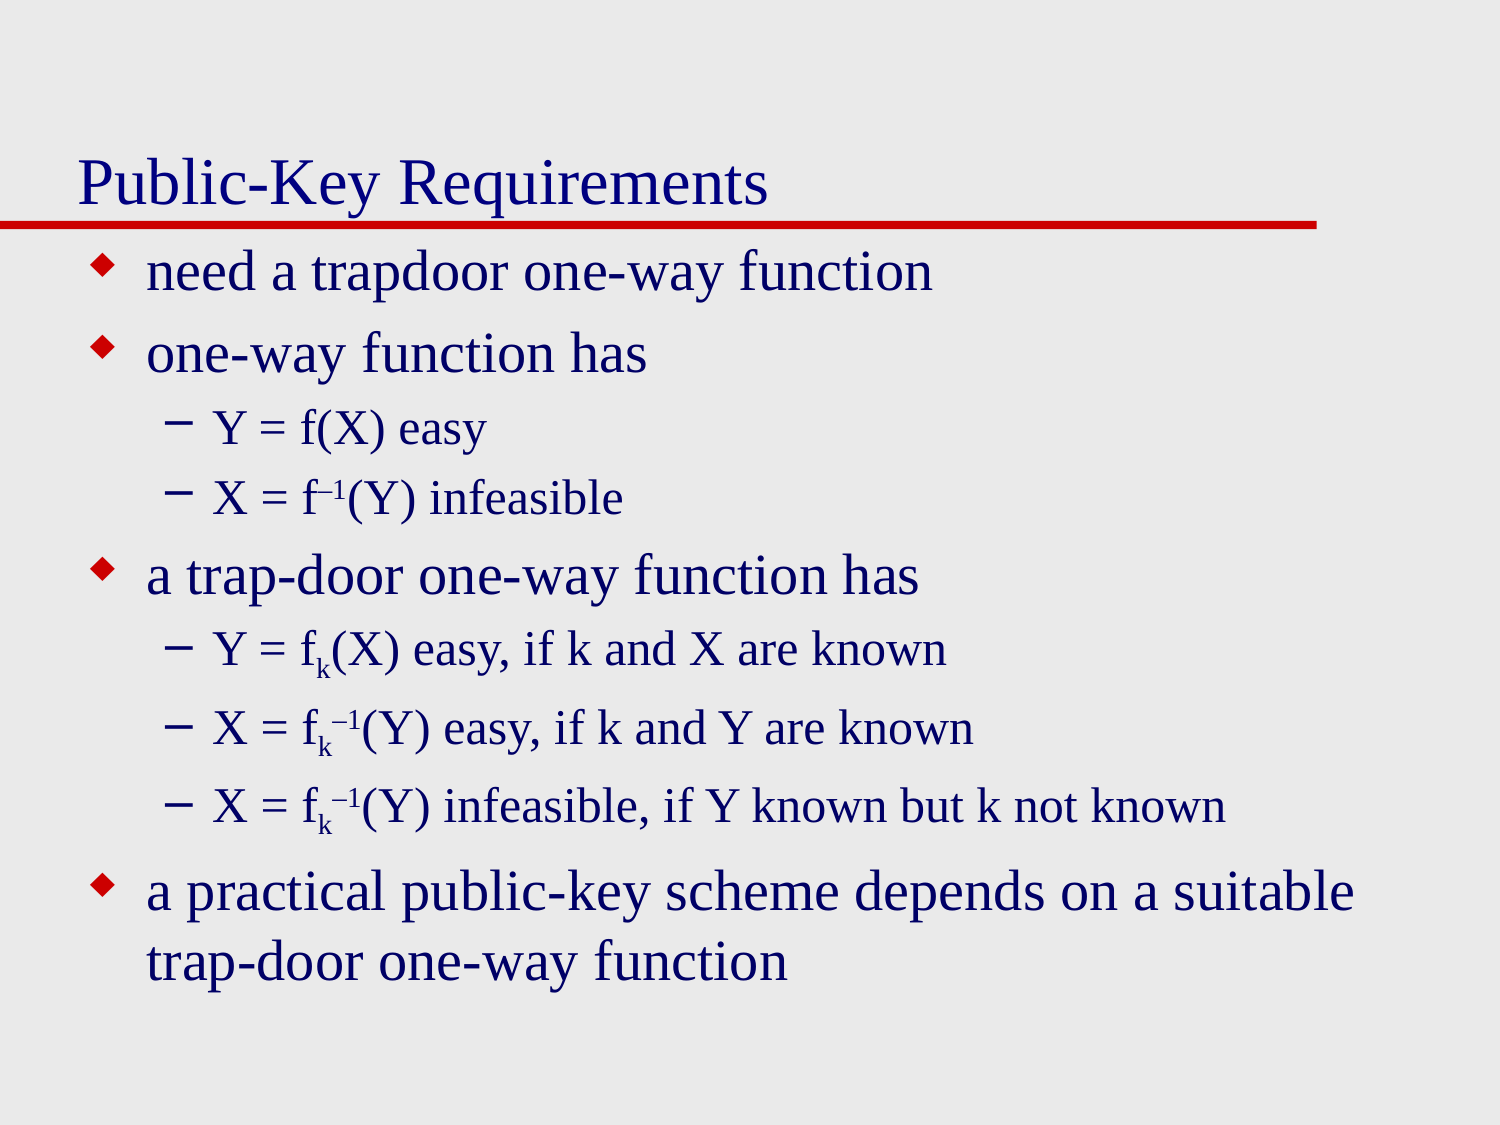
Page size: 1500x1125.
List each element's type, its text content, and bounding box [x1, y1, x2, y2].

title Public-Key Requirements [62, 43, 1338, 226]
list need a trapdoor one-way function one-way function has Y = f(X) easy X = f–1(Y) infeasible a trap-door one-way function has Y = fk(X) easy, if k and X are known X = fk–1(Y) easy, if k and Y are known X = fk–1(Y) infeasible, if Y known but k not known a practical public-key scheme depends on a suitable trap-door one-way function [74, 224, 1426, 1063]
